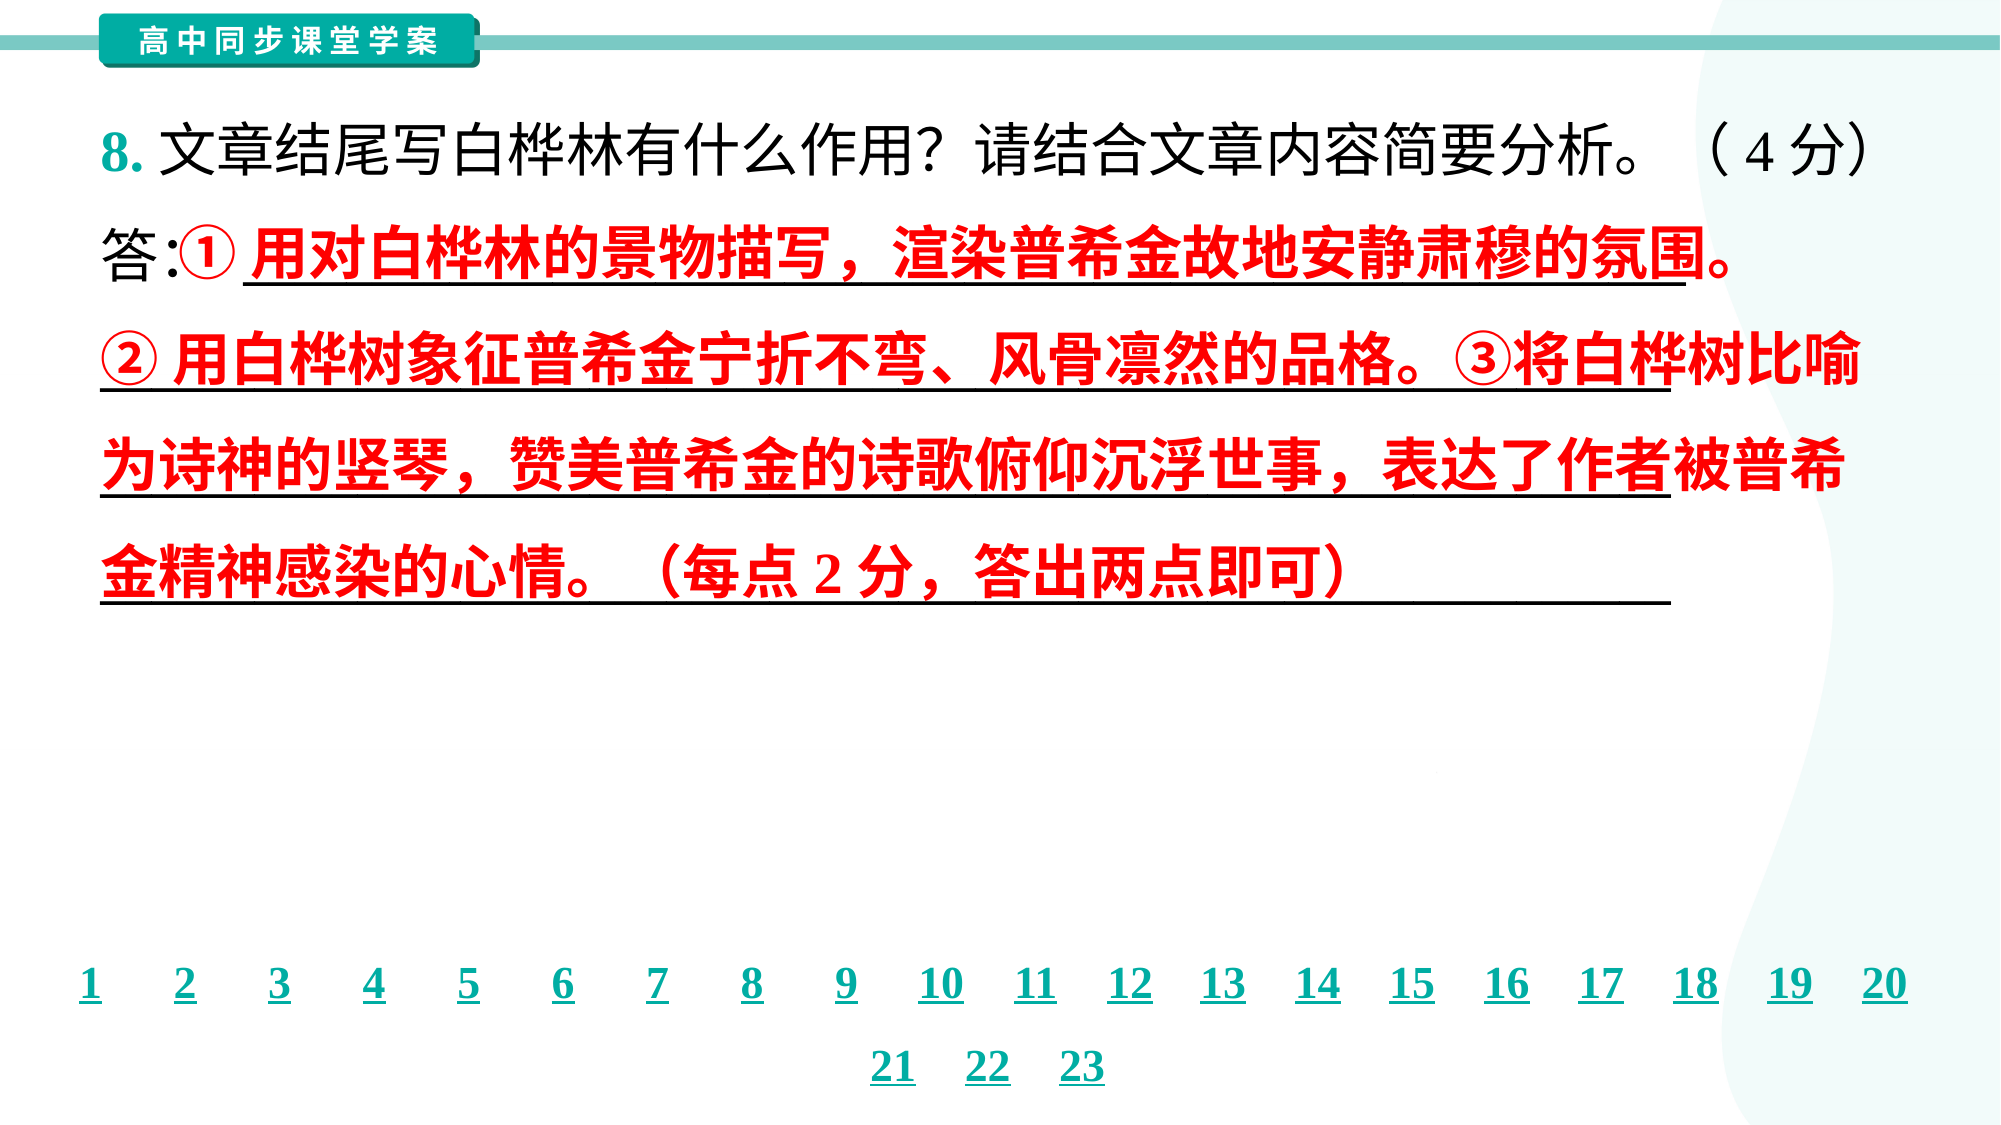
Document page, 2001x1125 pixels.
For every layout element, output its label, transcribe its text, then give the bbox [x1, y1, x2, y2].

picture [0, 0, 2000, 1125]
text_box ①用对白桦林的景物描写，渲染普希金故地安静肃穆的氛围。 ②用白桦树象征普希金宁折不弯、风骨凛然的品格。③将白桦树比喻 为诗神的竖琴，赞美普希金的诗歌俯仰沉浮世事，表达了作者被普希 金精神感染的心情。（每点2分，答出两点即可） [100, 179, 1899, 605]
text_box 8.文章结尾写白桦林有什么作用？请结合文章内容简要分析。（4分） 答： ________________________________________________________ _____________________________________________________________ _____________________________________________________________ _____________________________________________________________ [100, 76, 1899, 179]
